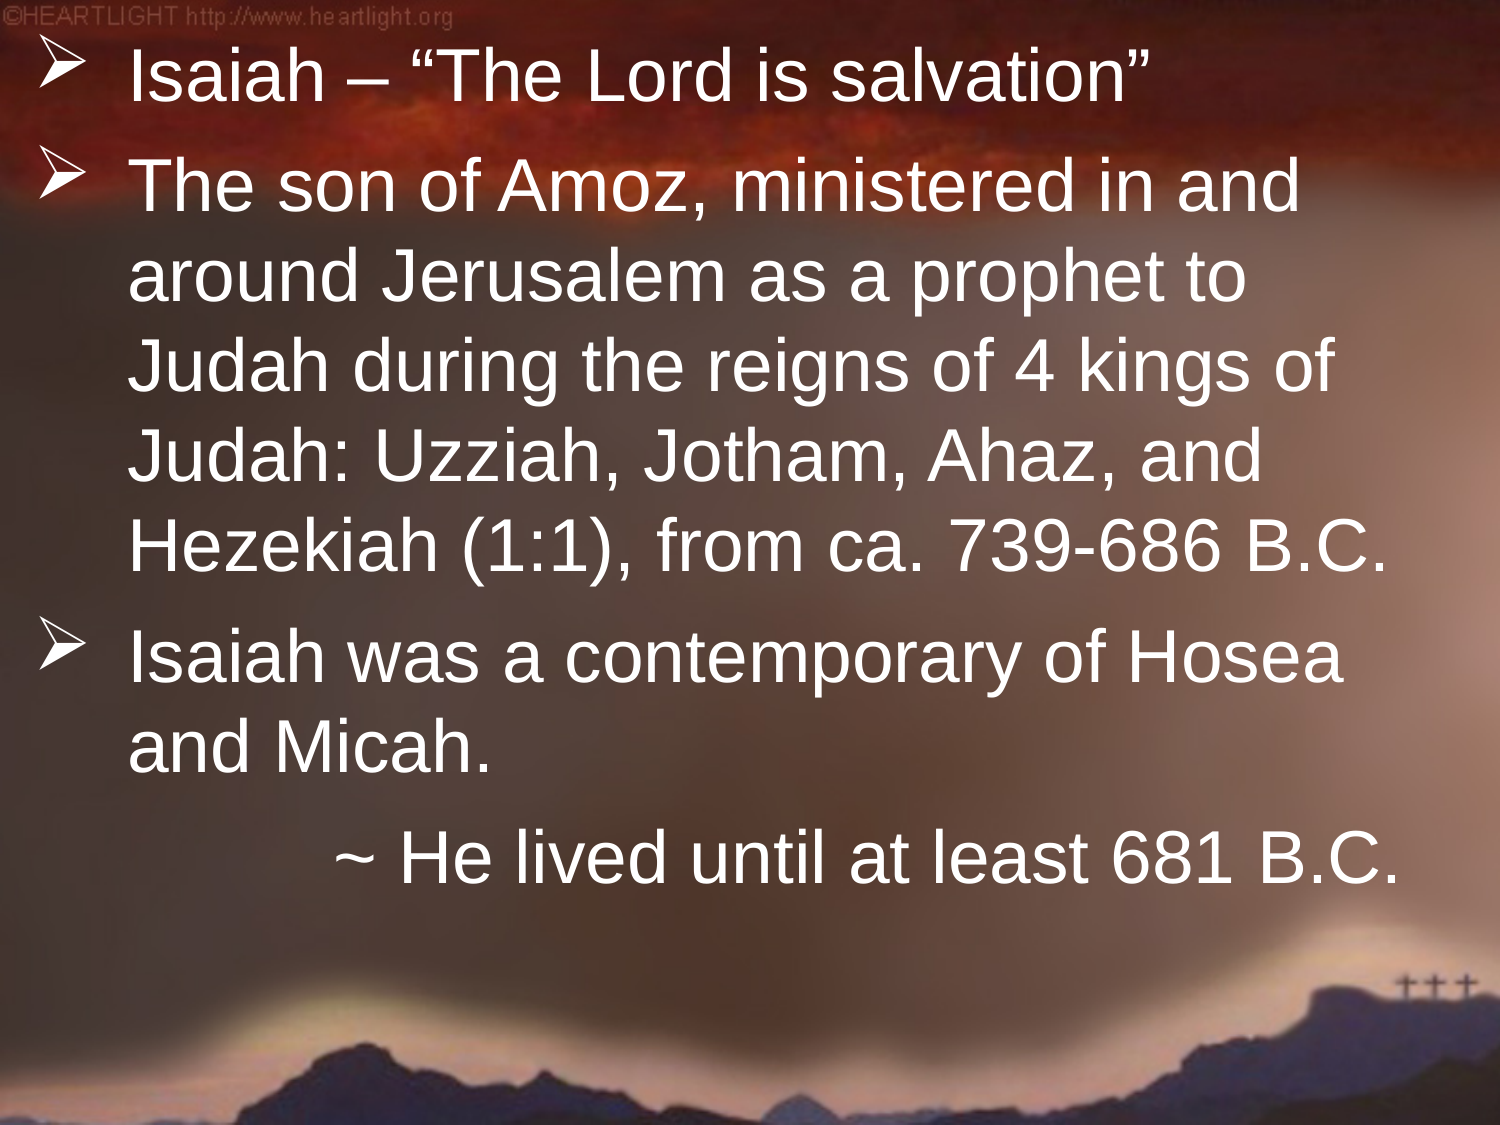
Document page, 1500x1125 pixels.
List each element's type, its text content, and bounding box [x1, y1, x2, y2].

subtitle Isaiah – “The Lord is salvation” The son of Amoz, ministered in and around Jerusalem as a prophet to Judah during the reigns of 4 kings of Judah: Uzziah, Jotham, Ahaz, and Hezekiah (1:1), from ca. 739-686 b.c. Isaiah was a contemporary of Hosea and Micah. ~ He lived until at least 681 b.c. [18, 18, 1477, 1104]
picture [0, 0, 1500, 1125]
